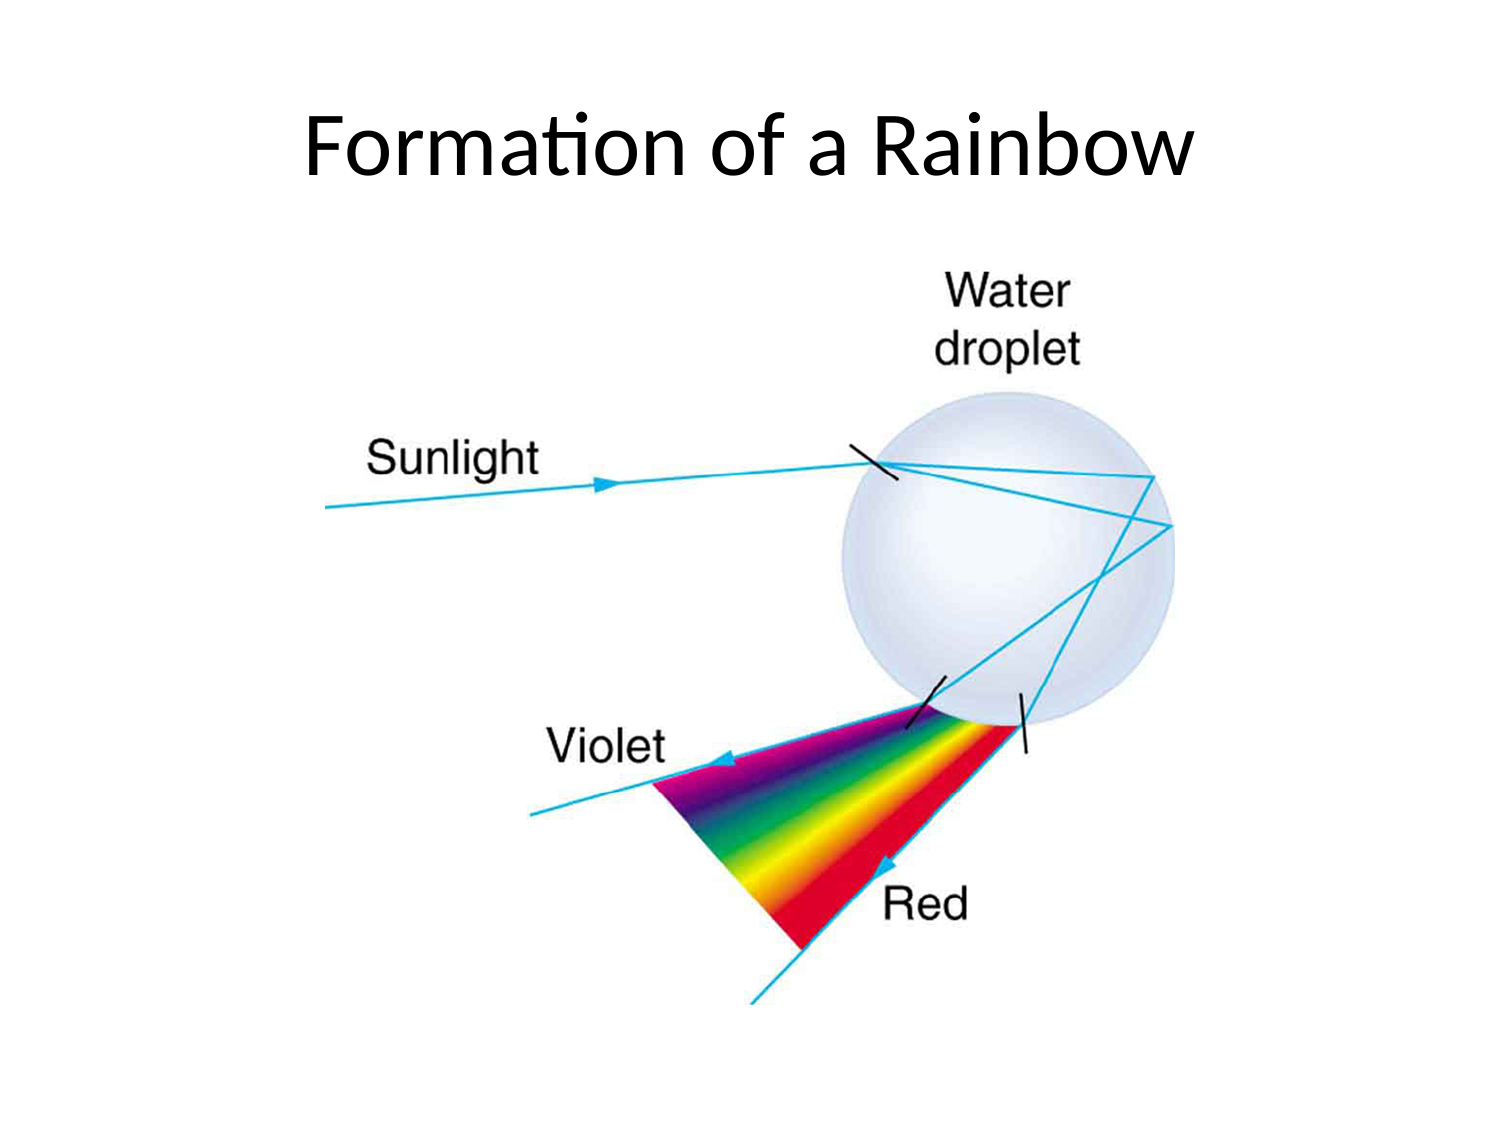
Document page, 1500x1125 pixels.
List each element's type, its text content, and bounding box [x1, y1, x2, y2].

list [74, 262, 1426, 1006]
title Formation of a Rainbow [75, 45, 1425, 233]
